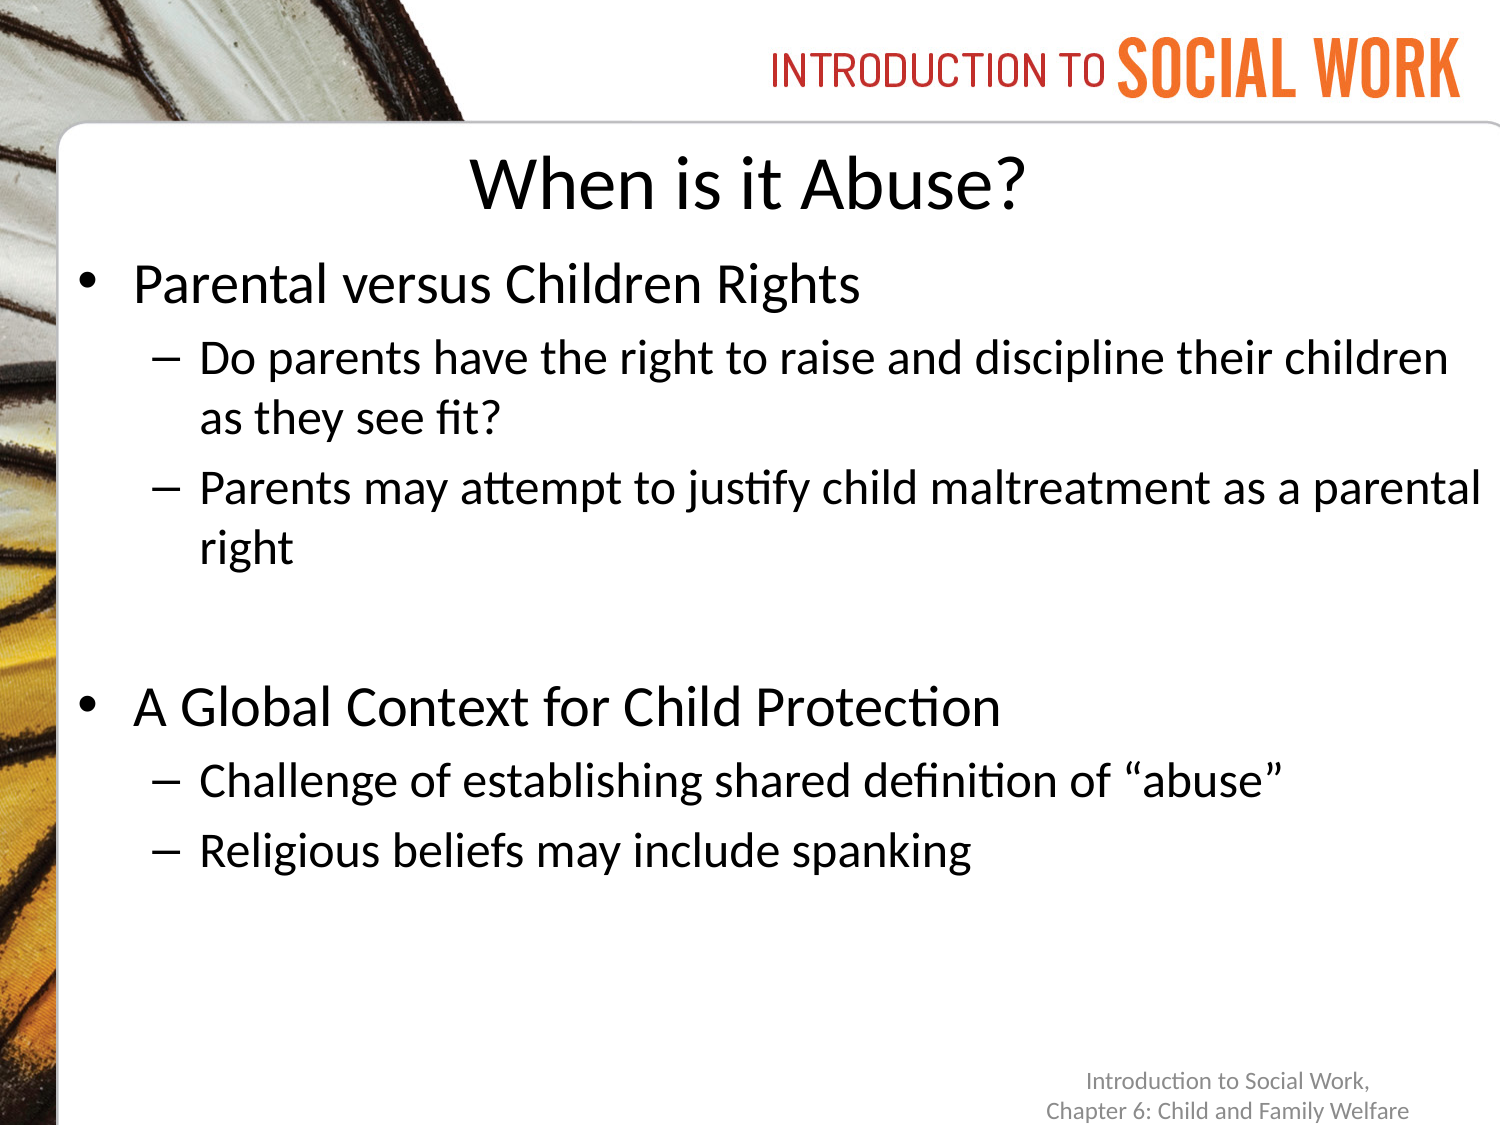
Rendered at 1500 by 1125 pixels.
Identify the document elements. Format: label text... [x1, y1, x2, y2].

footer Introduction to Social Work, Chapter 6: Child and Family Welfare [987, 1065, 1475, 1125]
picture [0, 0, 1500, 1125]
list Parental versus Children Rights Do parents have the right to raise and discipline their children as they see fit? Parents may attempt to justify child maltreatment as a parental right A Global Context for Child Protection Challenge of establishing shared definition of “abuse” Religious beliefs may include spanking [62, 237, 1500, 1050]
title When is it Abuse? [75, 125, 1425, 233]
